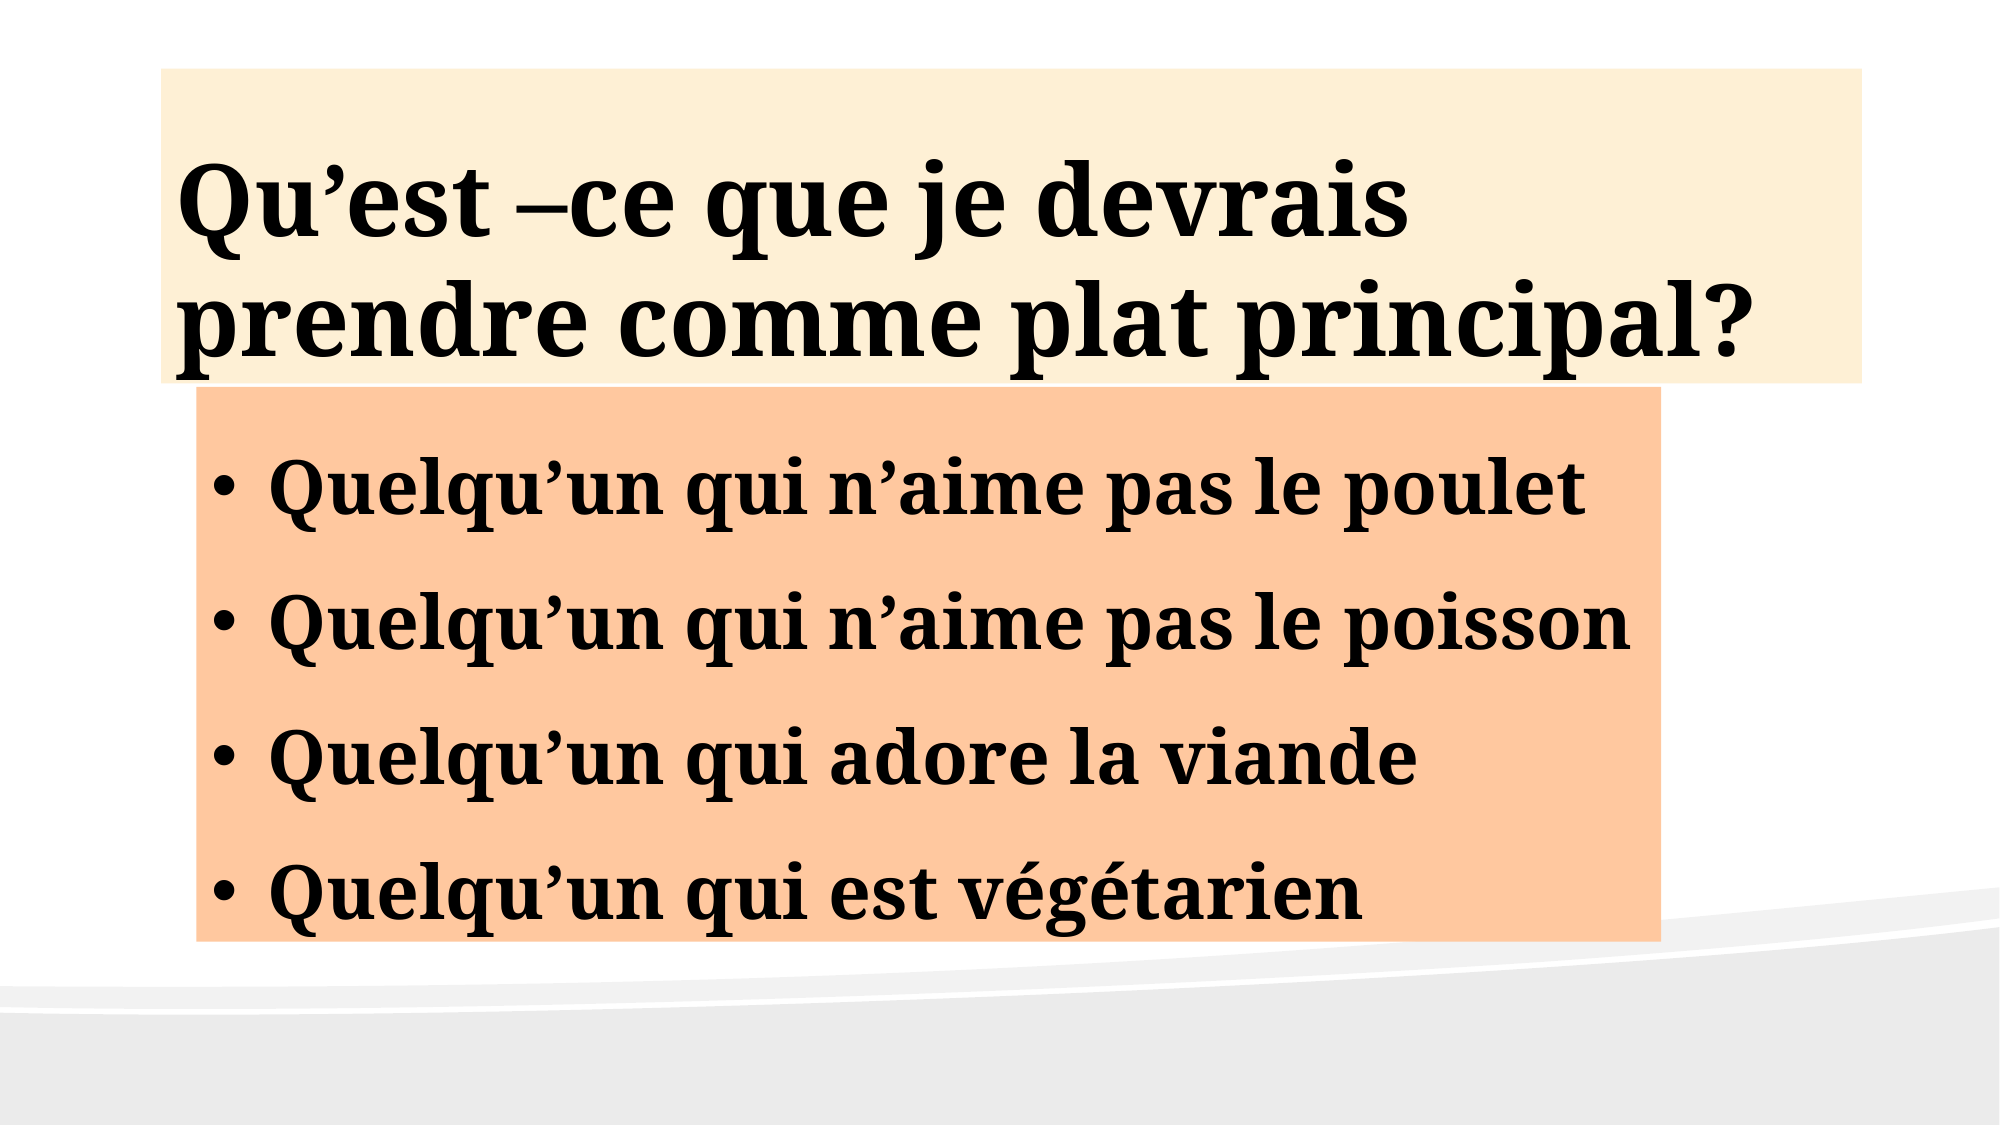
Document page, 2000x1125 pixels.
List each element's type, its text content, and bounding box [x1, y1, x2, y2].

text_box Qu’est –ce que je devrais prendre comme plat principal? [161, 68, 1862, 384]
text_box Quelqu’un qui n’aime pas le poulet Quelqu’un qui n’aime pas le poisson Quelqu’un qui adore la viande Quelqu’un qui est végétarien [196, 386, 1662, 942]
